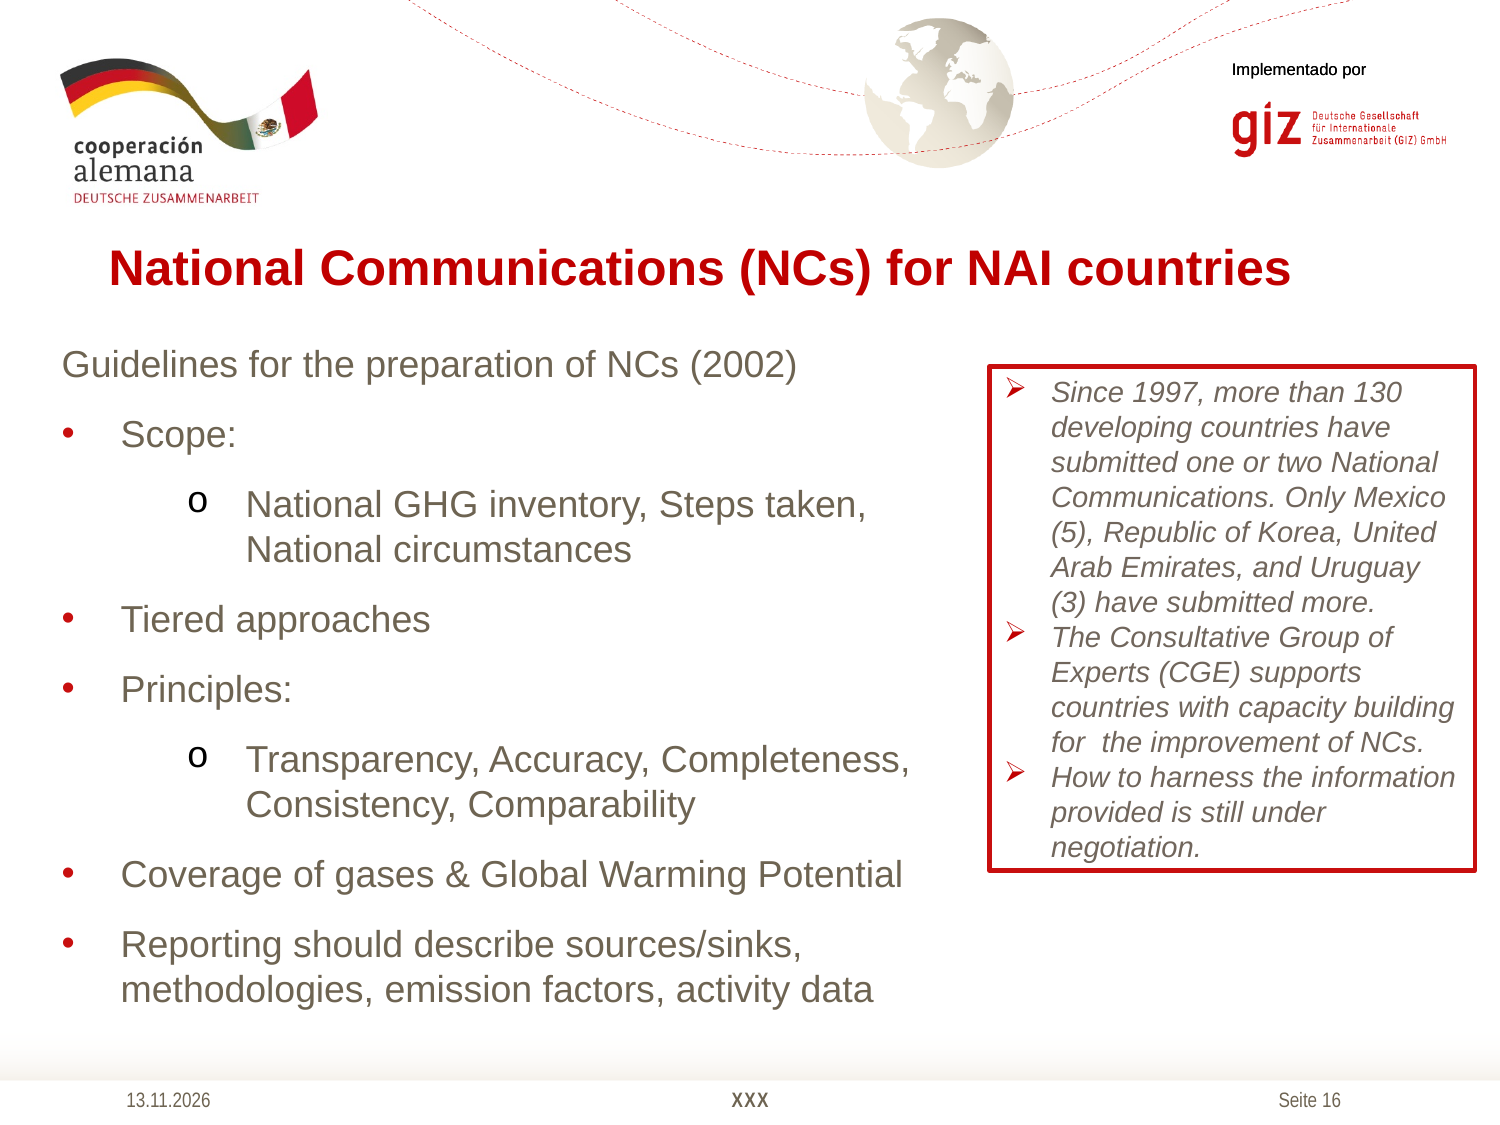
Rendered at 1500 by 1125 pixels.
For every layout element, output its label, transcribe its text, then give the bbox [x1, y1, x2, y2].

picture [0, 959, 1500, 1081]
title National Communications (NCs) for NAI countries [93, 227, 1370, 330]
footer XXX [469, 1079, 1031, 1121]
text_box Since 1997, more than 130 developing countries have submitted one or two National Communications. Only Mexico (5), Republic of Korea, United Arab Emirates, and Uruguay (3) have submitted more. The Consultative Group of Experts (CGE) supports countries with capacity building for the improvement of NCs. How to harness the information provided is still under negotiation. [987, 364, 1477, 873]
picture [0, 0, 1500, 277]
list Guidelines for the preparation of NCs (2002) Scope: National GHG inventory, Steps taken, National circumstances Tiered approaches Principles: Transparency, Accuracy, Completeness, Consistency, Comparability Coverage of gases & Global Warming Potential Reporting should describe sources/sinks, methodologies, emission factors, activity data [46, 332, 990, 960]
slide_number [111, 1079, 325, 1121]
